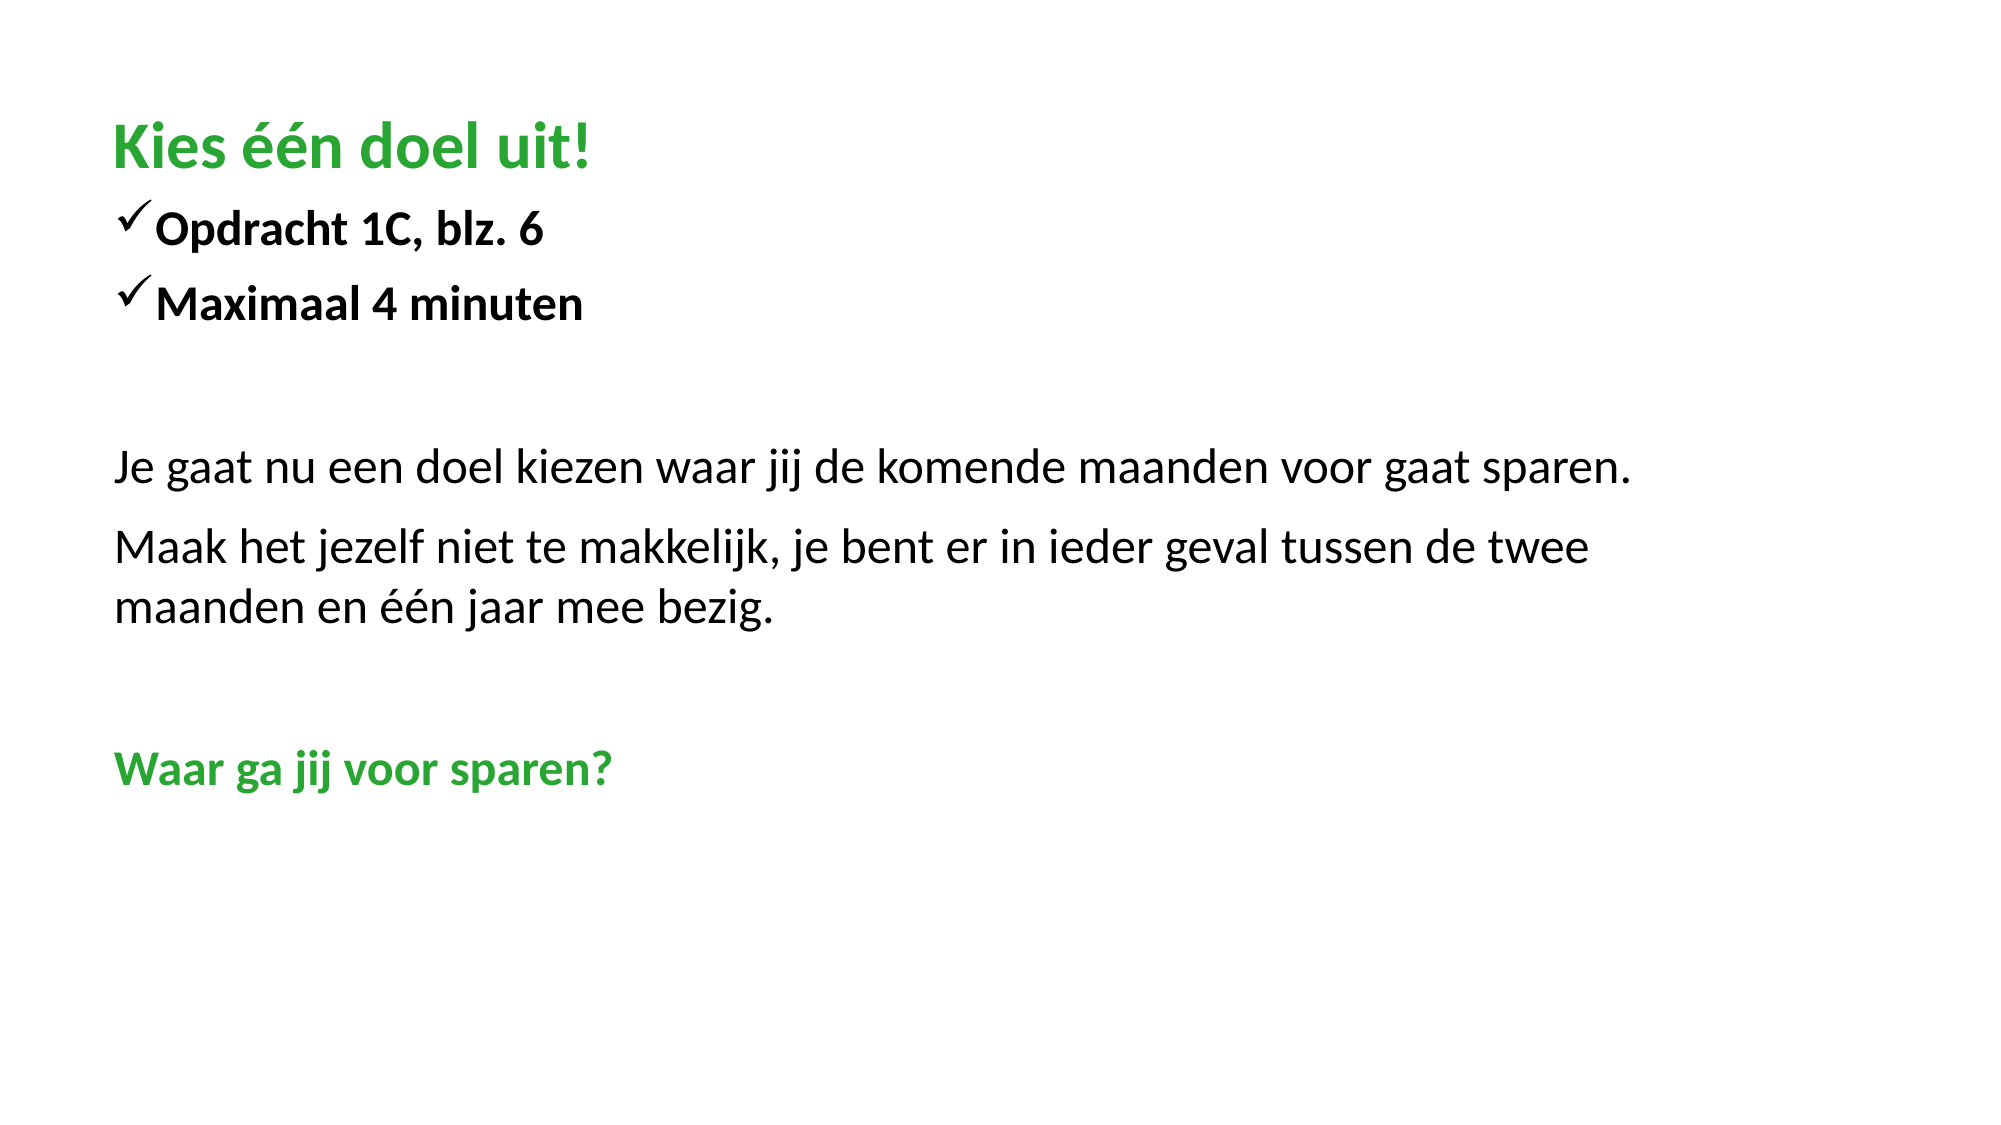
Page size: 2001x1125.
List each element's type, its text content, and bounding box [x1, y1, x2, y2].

text_box Kies één doel uit! Opdracht 1C, blz. 6 Maximaal 4 minuten Je gaat nu een doel kiezen waar jij de komende maanden voor gaat sparen. Maak het jezelf niet te makkelijk, je bent er in ieder geval tussen de twee maanden en één jaar mee bezig. Waar ga jij voor sparen? [114, 101, 1655, 1049]
